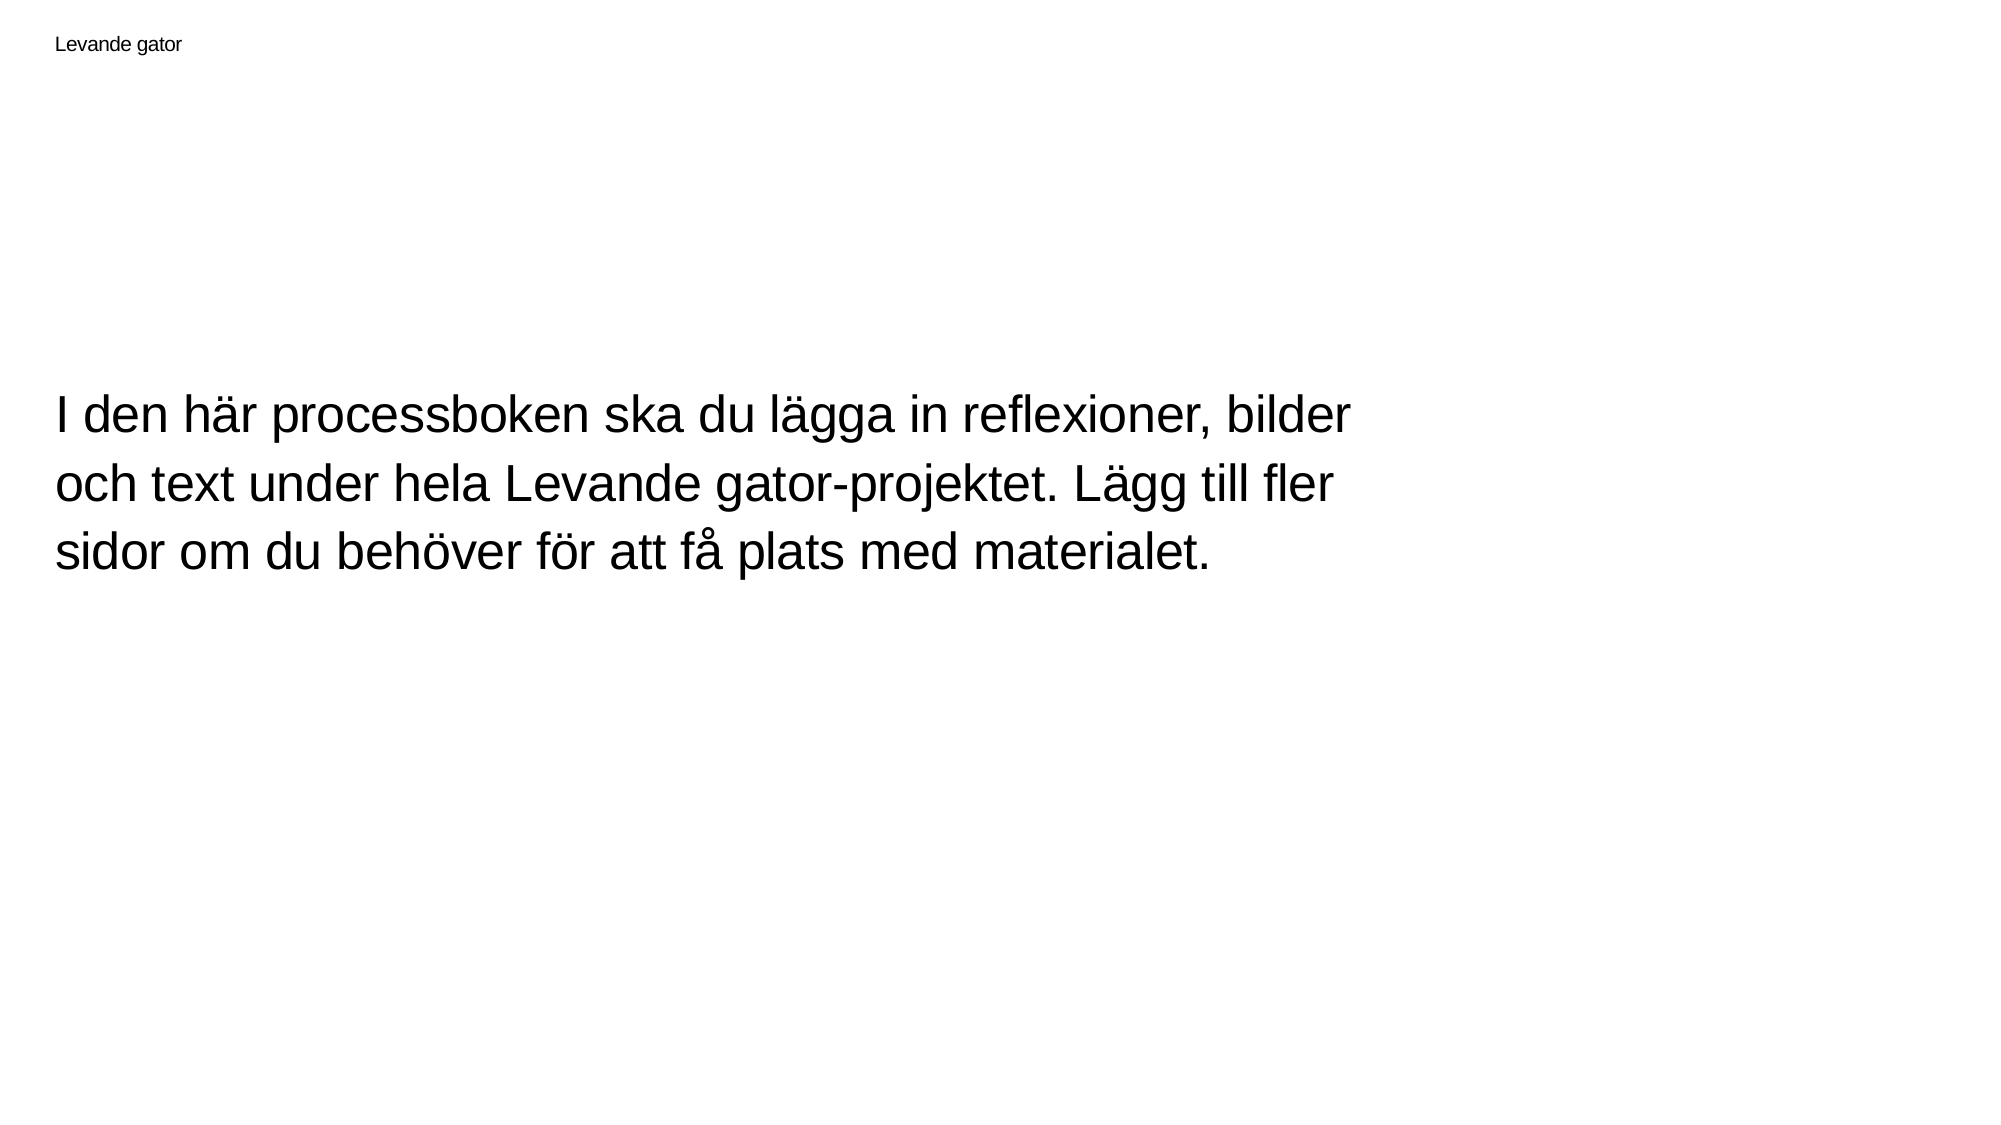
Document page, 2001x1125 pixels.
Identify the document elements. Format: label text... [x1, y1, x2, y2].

list I den här processboken ska du lägga in reflexioner, bilder och text under hela Levande gator-projektet. Lägg till fler sidor om du behöver för att få plats med materialet. [40, 366, 1401, 1020]
